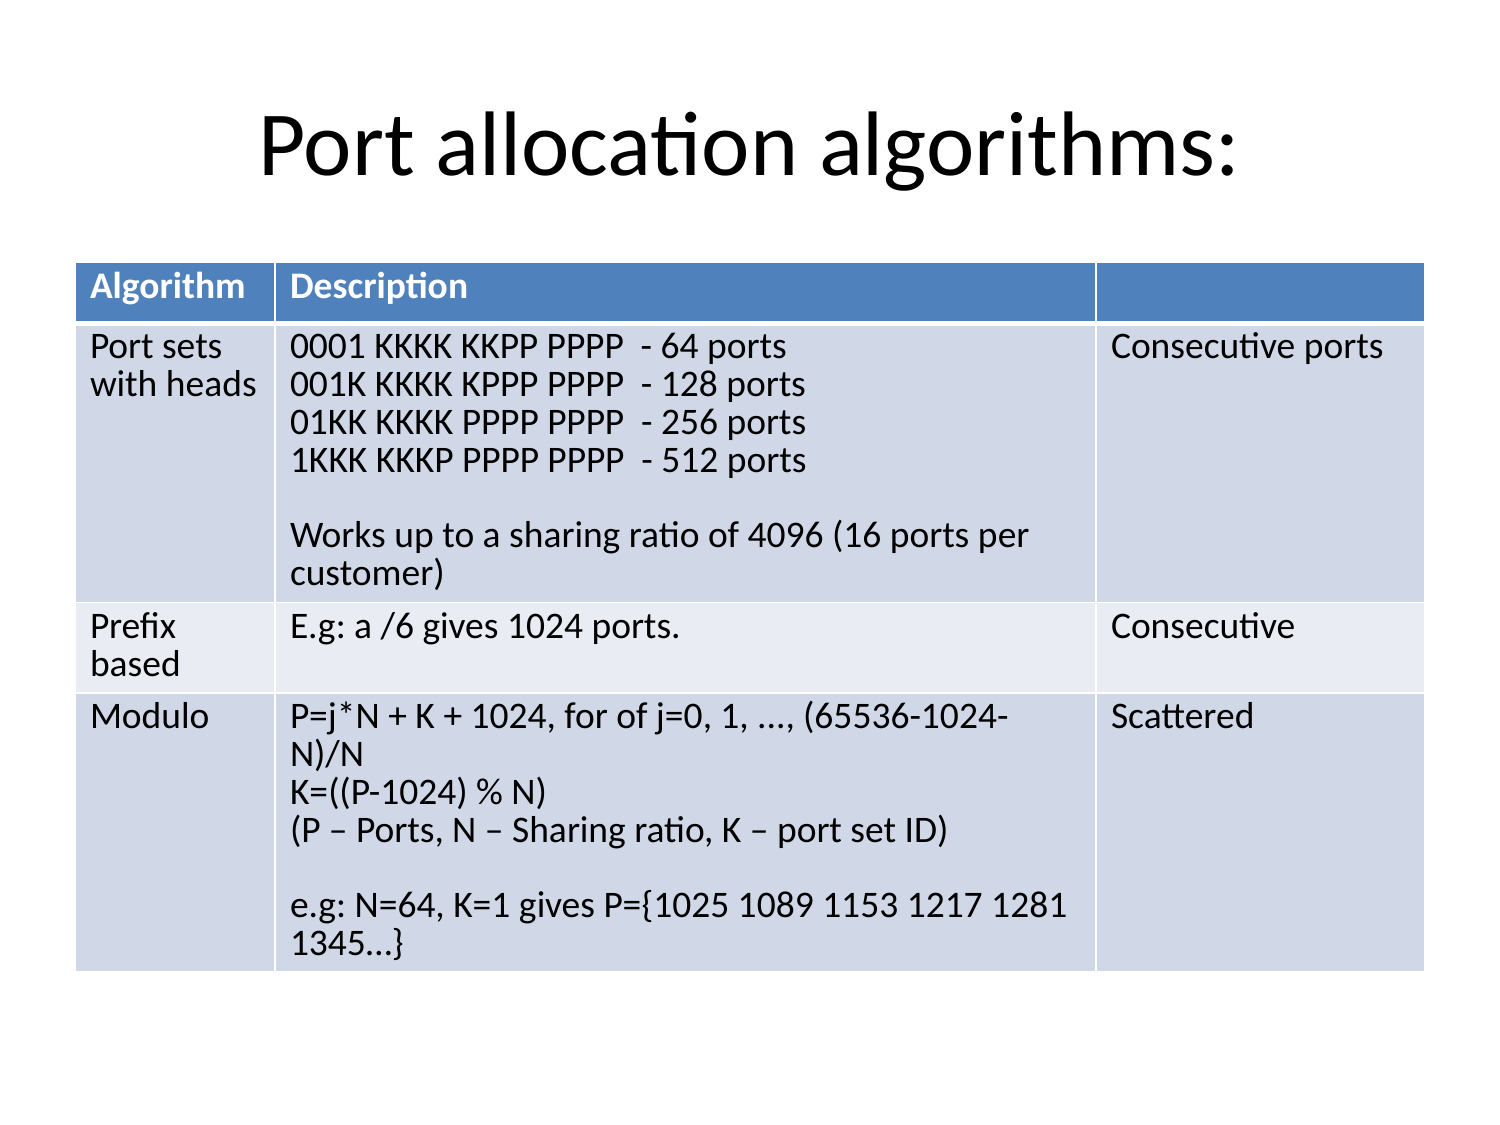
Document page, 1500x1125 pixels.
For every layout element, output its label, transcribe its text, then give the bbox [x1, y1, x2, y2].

table_cell Prefix based [76, 603, 274, 692]
table_header [1097, 263, 1424, 321]
title Port allocation algorithms: [75, 45, 1425, 233]
table_cell P=j*N + K + 1024, for of j=0, 1, ..., (65536-1024-N)/N K=((P-1024) % N) (P – Ports, N – Sharing ratio, K – port set ID) e.g: N=64, K=1 gives P={1025 1089 1153 1217 1281 1345…} [276, 694, 1095, 971]
table_cell Modulo [76, 694, 274, 971]
table_cell E.g: a /6 gives 1024 ports. [276, 603, 1095, 692]
table_cell Consecutive ports [1097, 326, 1424, 602]
table_header Description [276, 263, 1095, 321]
table_header Algorithm [76, 263, 274, 321]
table_cell Scattered [1097, 694, 1424, 971]
table_cell 0001 KKKK KKPP PPPP - 64 ports 001K KKKK KPPP PPPP - 128 ports 01KK KKKK PPPP PPPP - 256 ports 1KKK KKKP PPPP PPPP - 512 ports Works up to a sharing ratio of 4096 (16 ports per customer) [276, 326, 1095, 602]
table_cell Consecutive [1097, 603, 1424, 692]
table_cell Port sets with heads [76, 326, 274, 602]
